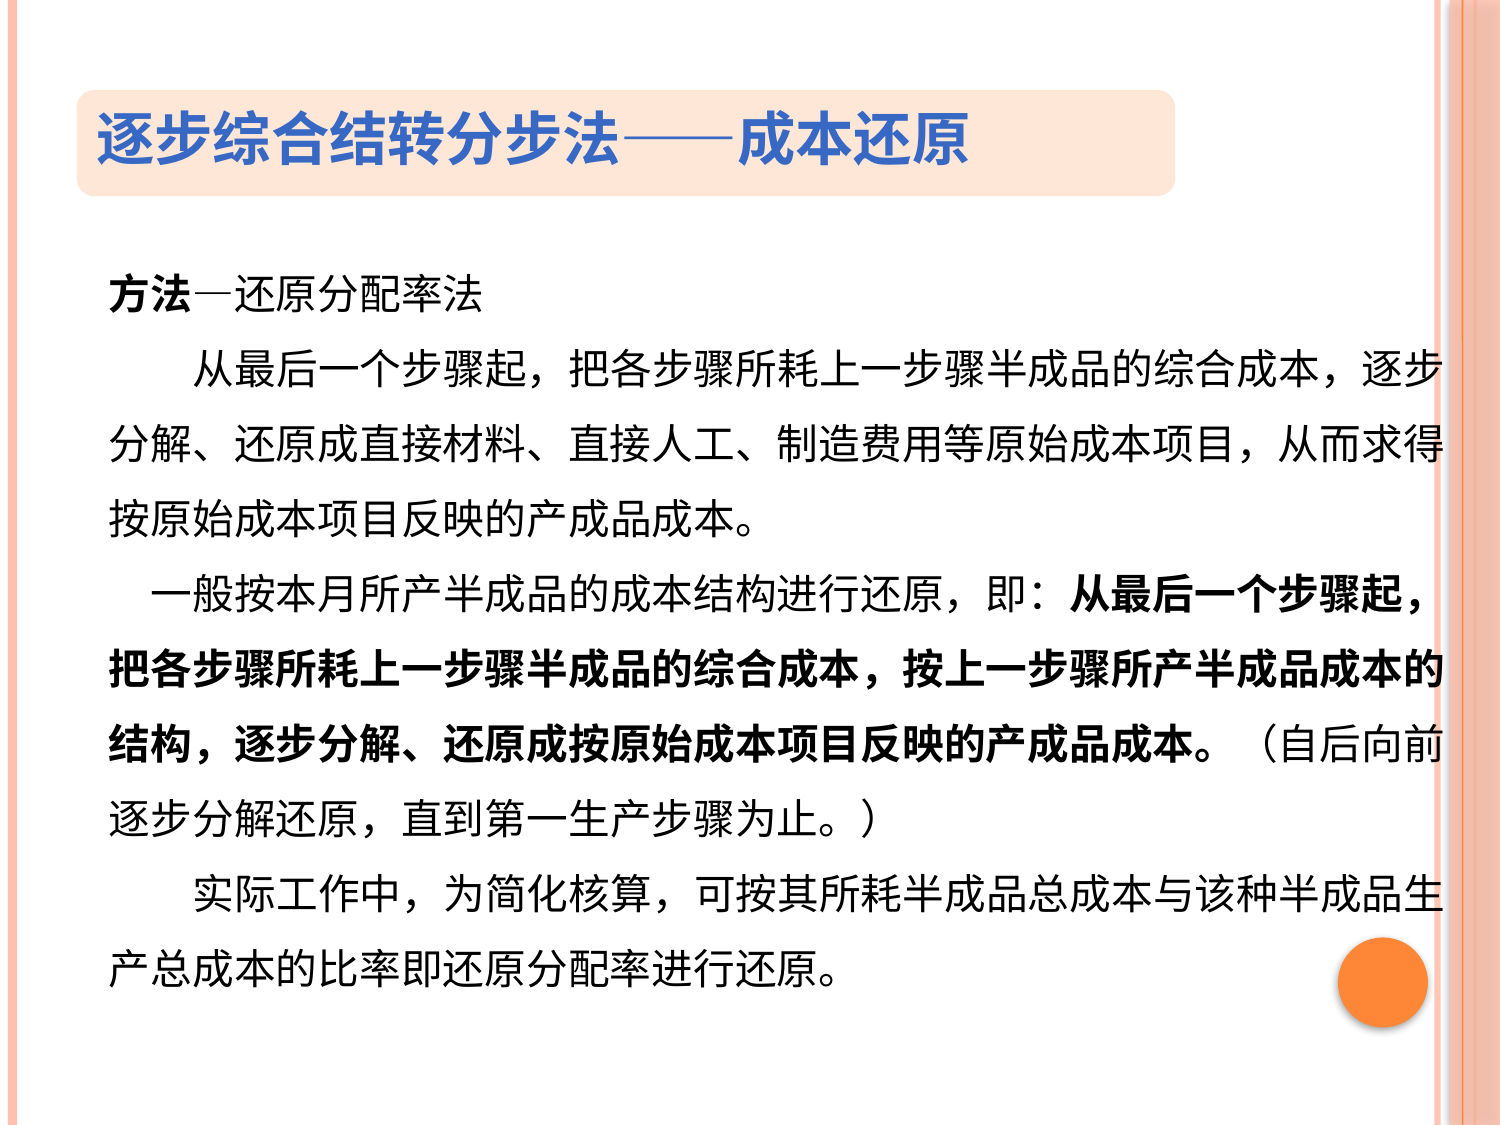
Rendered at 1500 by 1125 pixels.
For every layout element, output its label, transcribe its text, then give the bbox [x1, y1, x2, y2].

text_box 逐步综合结转分步法——成本还原 [76, 89, 1176, 197]
text_box 方法—还原分配率法 从最后一个步骤起，把各步骤所耗上一步骤半成品的综合成本，逐步分解、还原成直接材料、直接人工、制造费用等原始成本项目，从而求得按原始成本项目反映的产成品成本。 一般按本月所产半成品的成本结构进行还原，即：从最后一个步骤起，把各步骤所耗上一步骤半成品的综合成本，按上一步骤所产半成品成本的结构，逐步分解、还原成按原始成本项目反映的产成品成本。（自后向前逐步分解还原，直到第一生产步骤为止。） 实际工作中，为简化核算，可按其所耗半成品总成本与该种半成品生产总成本的比率即还原分配率进行还原。 [87, 235, 1487, 993]
